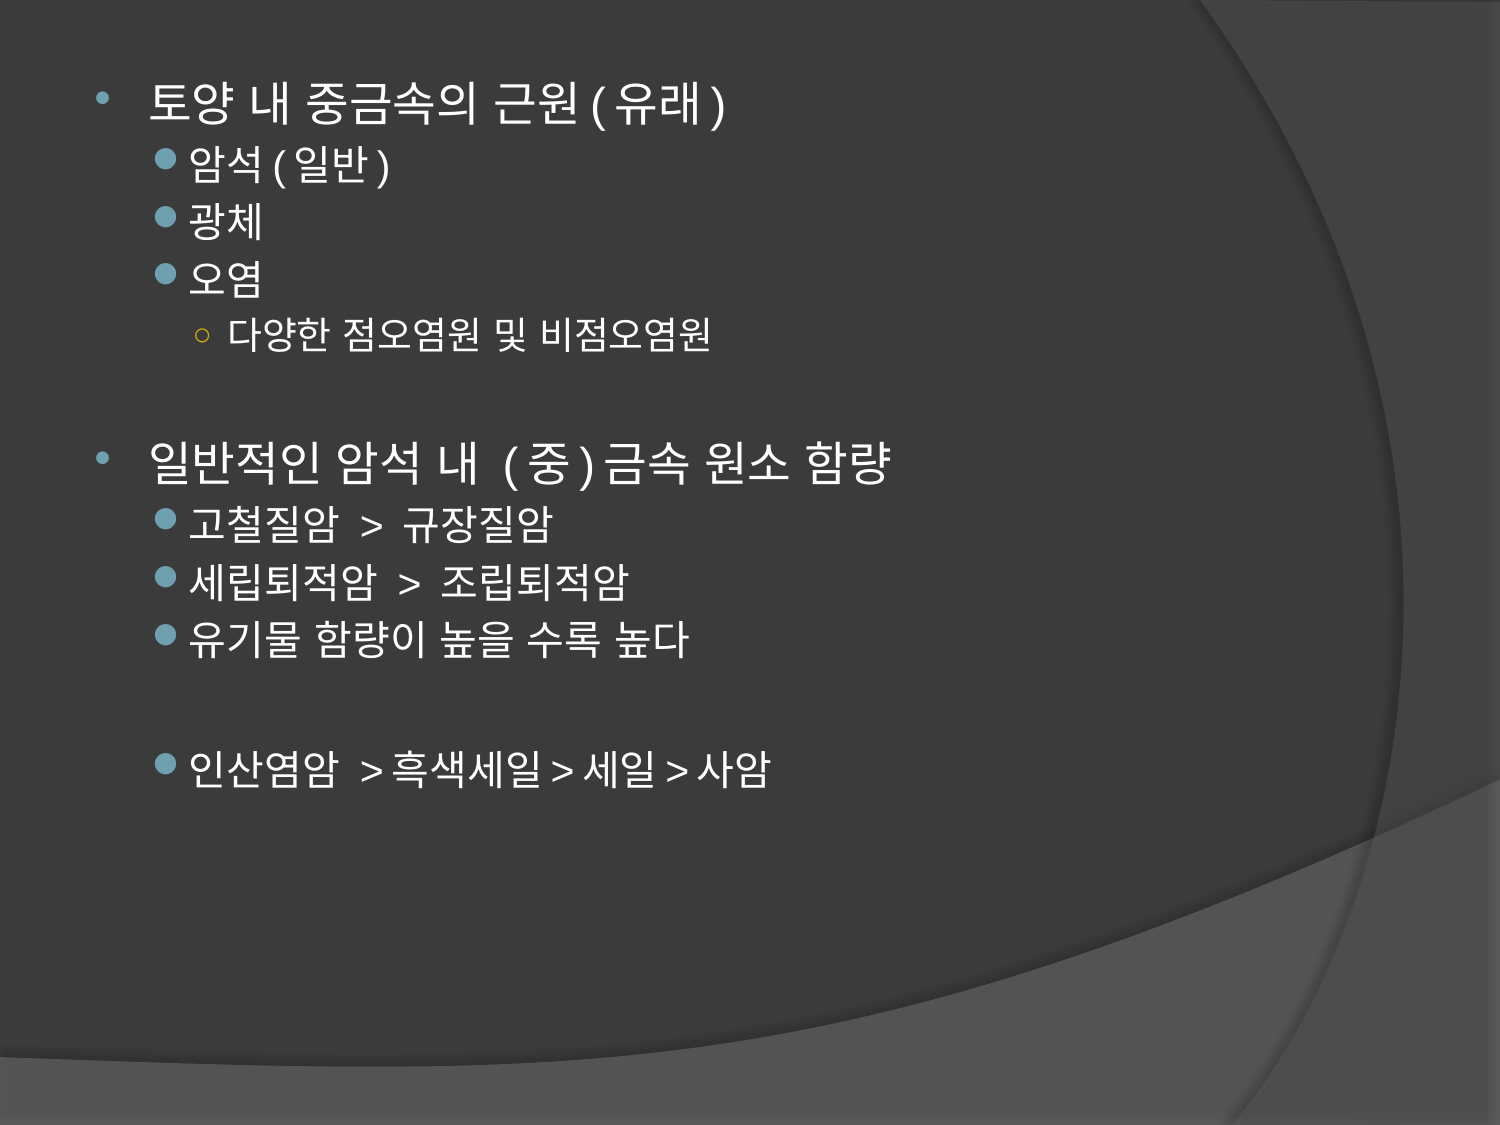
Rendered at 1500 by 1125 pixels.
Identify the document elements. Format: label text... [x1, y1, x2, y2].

list 토양 내 중금속의 근원(유래) 암석(일반) 광체 오염 다양한 점오염원 및 비점오염원 일반적인 암석 내 (중)금속 원소 함량 고철질암 > 규장질암 세립퇴적암 > 조립퇴적암 유기물 함량이 높을 수록 높다 인산염암 >흑색세일>세일>사암 [76, 66, 1412, 809]
